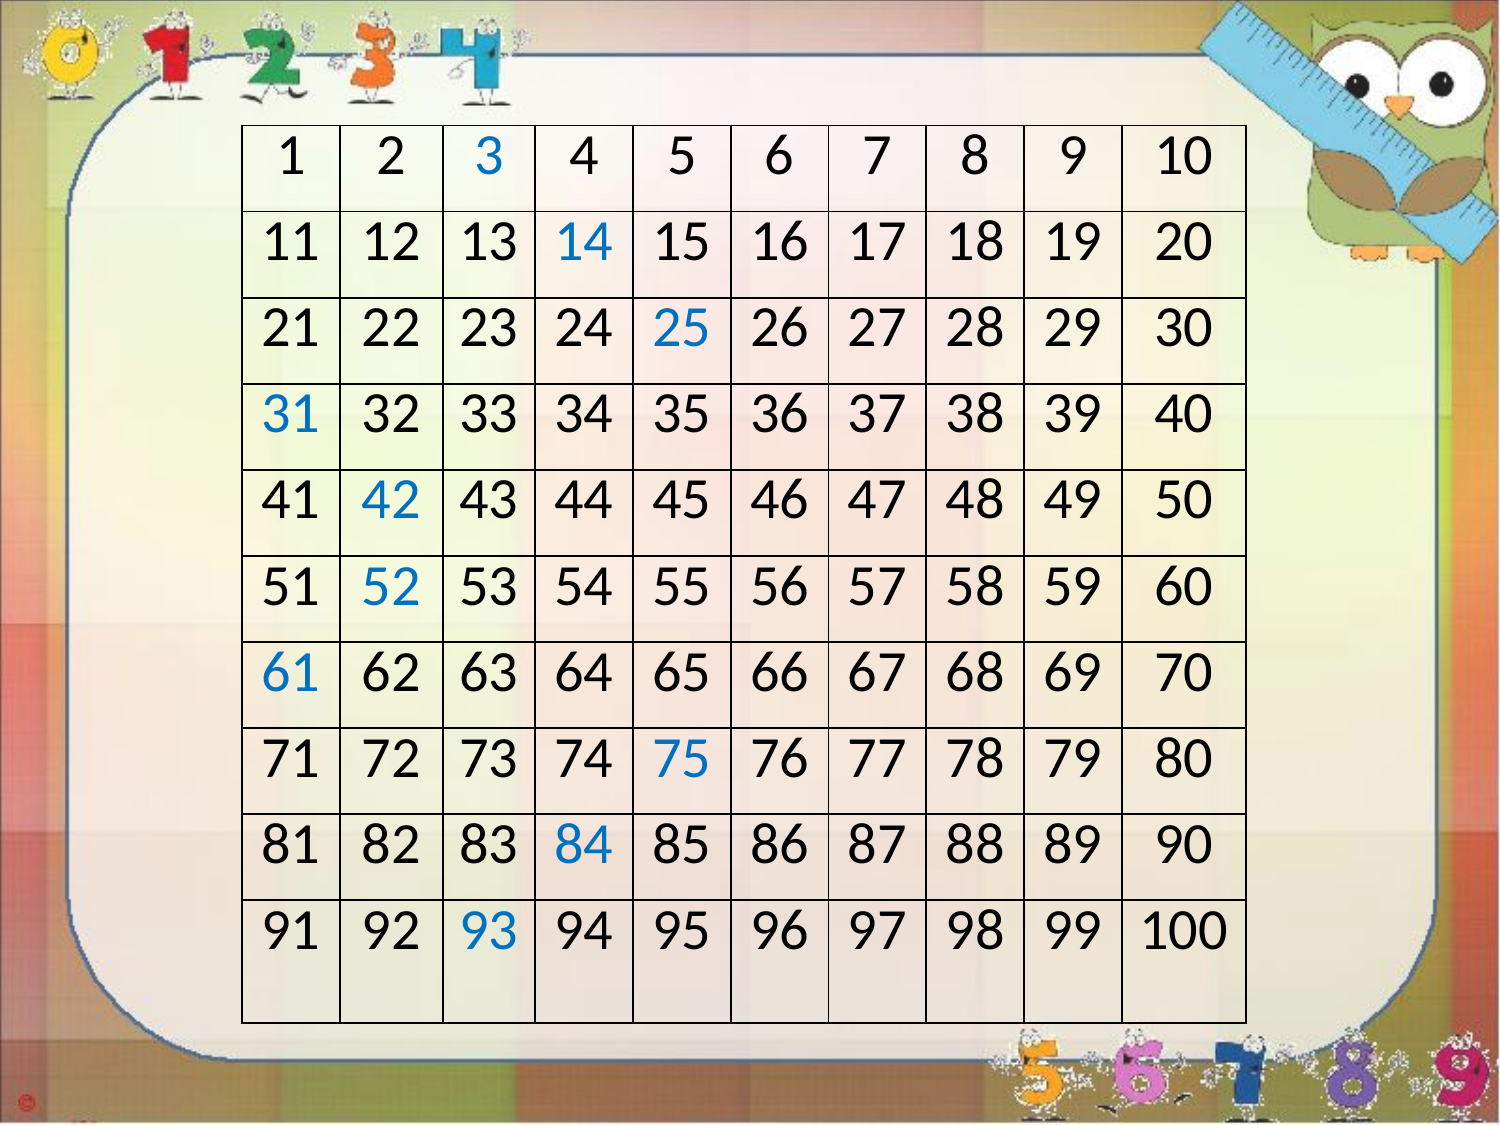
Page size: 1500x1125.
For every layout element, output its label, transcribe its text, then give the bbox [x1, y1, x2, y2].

table_header 8 [927, 126, 1023, 211]
table_cell 70 [1123, 643, 1245, 727]
table_cell 41 [243, 471, 339, 555]
table_cell 78 [927, 729, 1023, 813]
table_cell 47 [829, 471, 925, 555]
table_header 9 [1025, 126, 1121, 211]
table_cell 55 [634, 557, 730, 641]
table_cell 39 [1025, 385, 1121, 469]
table_cell 76 [732, 729, 828, 813]
table_cell 99 [1025, 901, 1121, 1022]
table_header 5 [634, 126, 730, 211]
table_header 7 [829, 126, 925, 211]
table_cell 21 [243, 299, 339, 383]
table_cell 61 [243, 643, 339, 727]
table_cell 87 [829, 815, 925, 899]
table_header 10 [1123, 126, 1245, 211]
table_cell 48 [927, 471, 1023, 555]
table_cell 46 [732, 471, 828, 555]
table_cell 33 [444, 385, 534, 469]
table_header 1 [243, 126, 339, 211]
table_cell 49 [1025, 471, 1121, 555]
table_cell 44 [536, 471, 632, 555]
table_cell 20 [1123, 212, 1245, 297]
table_cell 30 [1123, 299, 1245, 383]
table_cell 25 [634, 299, 730, 383]
table_cell 13 [444, 212, 534, 297]
table_cell 18 [927, 212, 1023, 297]
table_cell 29 [1025, 299, 1121, 383]
table_cell 26 [732, 299, 828, 383]
table_cell 97 [829, 901, 925, 1022]
table_cell 34 [536, 385, 632, 469]
table_cell 75 [634, 729, 730, 813]
table_cell 38 [927, 385, 1023, 469]
table_cell 85 [634, 815, 730, 899]
table_cell 58 [927, 557, 1023, 641]
table_cell 67 [829, 643, 925, 727]
table_cell 51 [243, 557, 339, 641]
table_cell 31 [243, 385, 339, 469]
table_cell 15 [634, 212, 730, 297]
table_cell 60 [1123, 557, 1245, 641]
table_cell 82 [341, 815, 442, 899]
table_cell 68 [927, 643, 1023, 727]
table_header 3 [444, 126, 534, 211]
table_cell 100 [1123, 901, 1245, 1022]
table_cell 94 [536, 901, 632, 1022]
table_cell 24 [536, 299, 632, 383]
table_cell 95 [634, 901, 730, 1022]
table_cell 28 [927, 299, 1023, 383]
table_cell 43 [444, 471, 534, 555]
table_cell 79 [1025, 729, 1121, 813]
table_cell 35 [634, 385, 730, 469]
table_cell 86 [732, 815, 828, 899]
table_cell 16 [732, 212, 828, 297]
table_cell 96 [732, 901, 828, 1022]
table_cell 63 [444, 643, 534, 727]
table_cell 40 [1123, 385, 1245, 469]
table_cell 32 [341, 385, 442, 469]
table_cell 23 [444, 299, 534, 383]
table_cell 52 [341, 557, 442, 641]
table_cell 77 [829, 729, 925, 813]
table_cell 65 [634, 643, 730, 727]
table_cell 69 [1025, 643, 1121, 727]
table_cell 92 [341, 901, 442, 1022]
table_cell 72 [341, 729, 442, 813]
table_cell 71 [243, 729, 339, 813]
table_cell 74 [536, 729, 632, 813]
table_cell 83 [444, 815, 534, 899]
table_cell 27 [829, 299, 925, 383]
table_cell 91 [243, 901, 339, 1022]
table_cell 84 [536, 815, 632, 899]
table_cell 57 [829, 557, 925, 641]
table_cell 45 [634, 471, 730, 555]
table_cell 50 [1123, 471, 1245, 555]
table_cell 37 [829, 385, 925, 469]
table_cell 11 [243, 212, 339, 297]
table_cell 42 [341, 471, 442, 555]
table_cell 73 [444, 729, 534, 813]
table_header 6 [732, 126, 828, 211]
table_cell 81 [243, 815, 339, 899]
table_header 2 [341, 126, 442, 211]
table_cell 90 [1123, 815, 1245, 899]
table_cell 56 [732, 557, 828, 641]
table_cell 54 [536, 557, 632, 641]
table_cell 14 [536, 212, 632, 297]
table_header 4 [536, 126, 632, 211]
table_cell 89 [1025, 815, 1121, 899]
table_cell 93 [444, 901, 534, 1022]
table_cell 12 [341, 212, 442, 297]
table_cell 53 [444, 557, 534, 641]
table_cell 62 [341, 643, 442, 727]
table_cell 36 [732, 385, 828, 469]
table_cell 66 [732, 643, 828, 727]
table_cell 17 [829, 212, 925, 297]
table_cell 59 [1025, 557, 1121, 641]
table_cell 80 [1123, 729, 1245, 813]
table_cell 22 [341, 299, 442, 383]
table_cell 98 [927, 901, 1023, 1022]
table_cell 64 [536, 643, 632, 727]
table_cell 19 [1025, 212, 1121, 297]
table_cell 88 [927, 815, 1023, 899]
